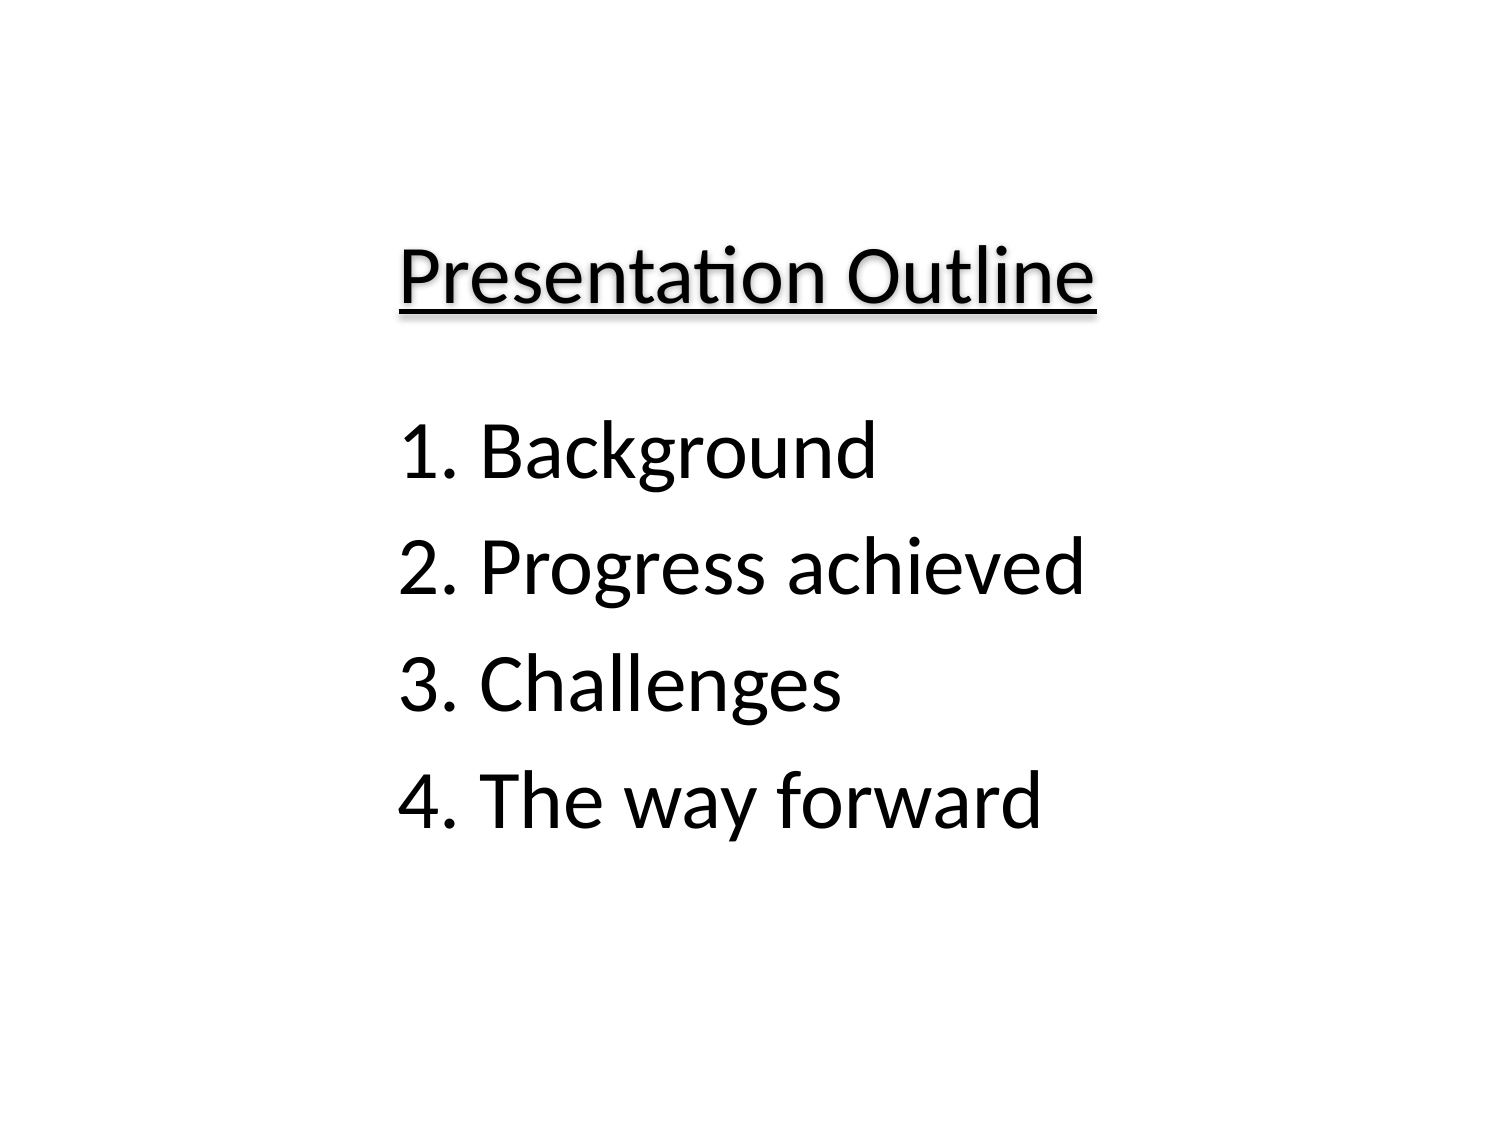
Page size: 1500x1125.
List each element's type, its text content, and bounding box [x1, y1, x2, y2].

text_box Presentation Outline [345, 212, 1151, 328]
text_box Background Progress achieved Challenges The way forward [382, 387, 1115, 888]
